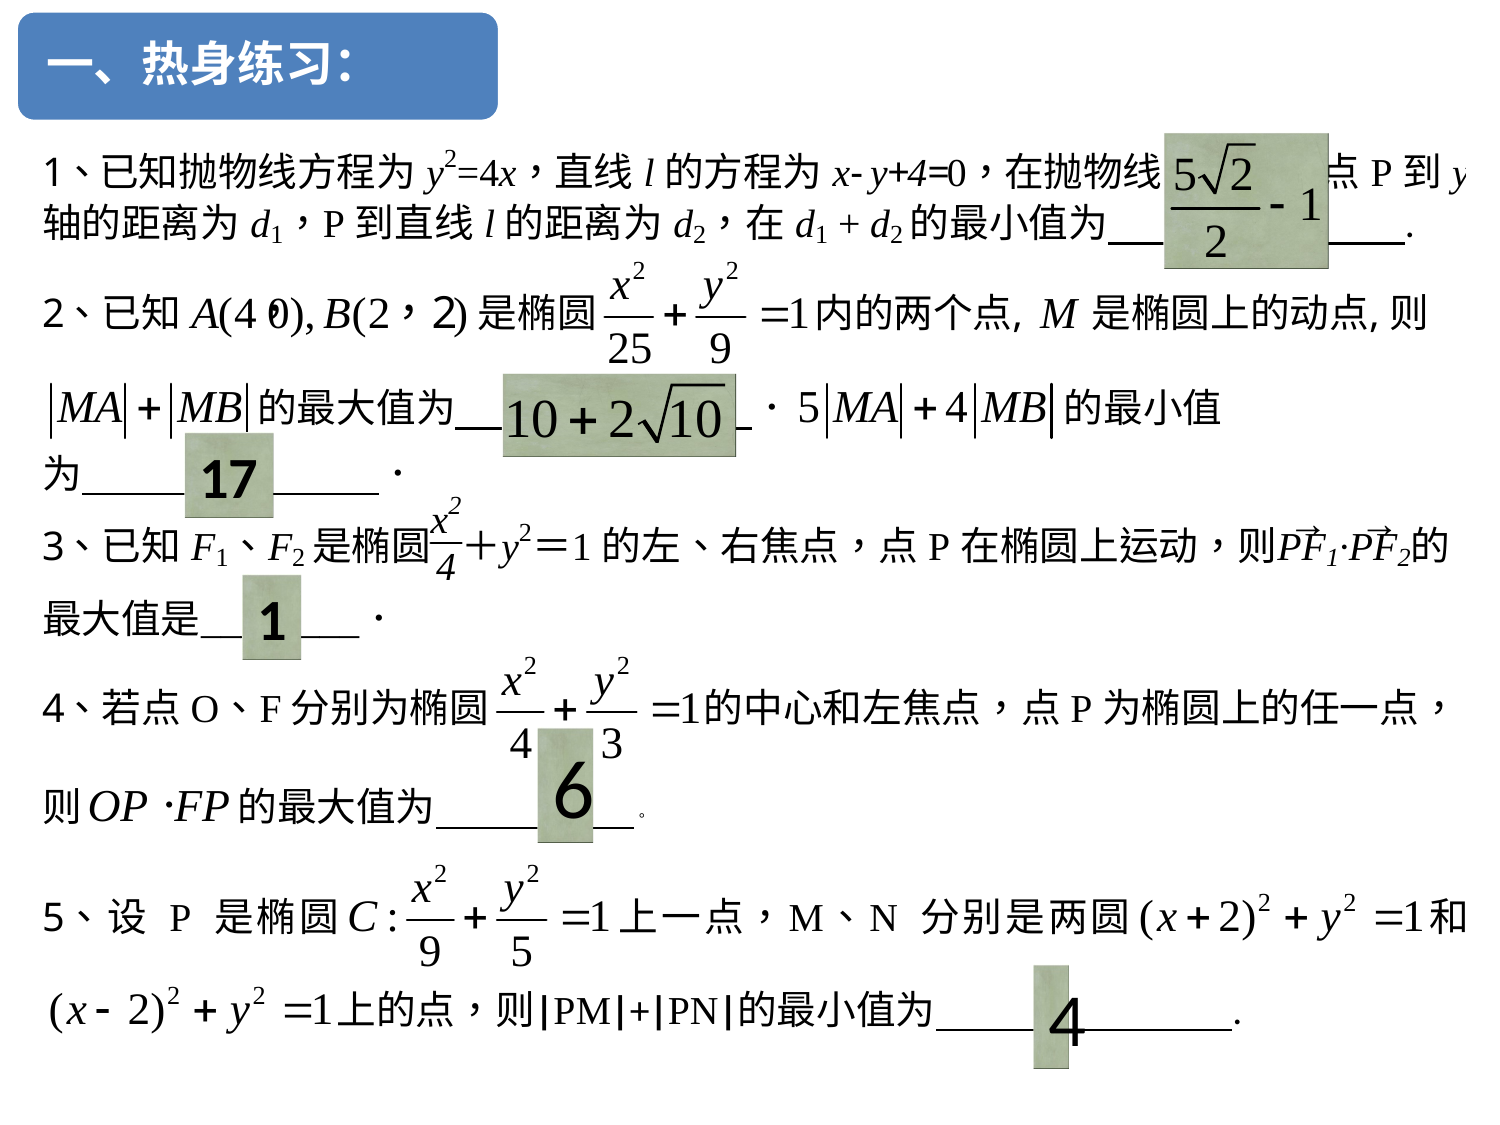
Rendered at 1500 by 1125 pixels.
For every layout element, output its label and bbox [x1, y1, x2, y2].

text_box [41, 147, 1467, 1103]
text_box [501, 373, 737, 457]
text_box [15, 10, 501, 123]
text_box [1163, 132, 1329, 269]
